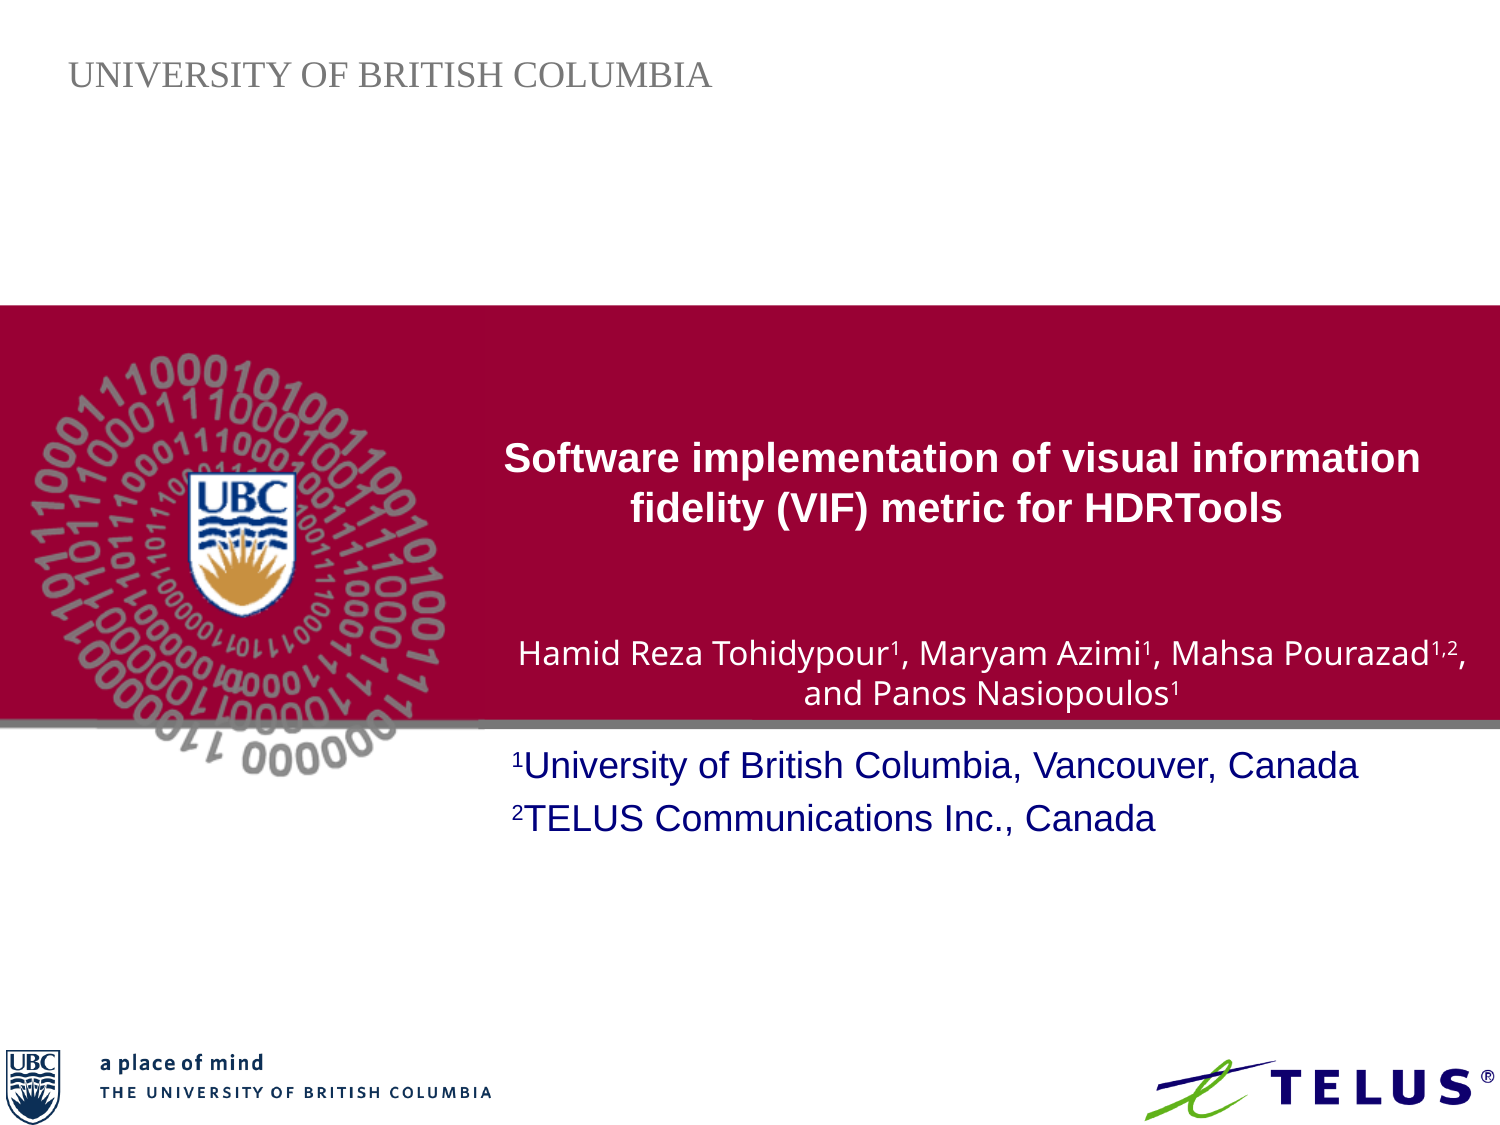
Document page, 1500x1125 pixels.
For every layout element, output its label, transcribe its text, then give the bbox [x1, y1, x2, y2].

text_box Hamid Reza Tohidypour1, Maryam Azimi1, Mahsa Pourazad1,2, and Panos Nasiopoulos1 [497, 624, 1488, 720]
picture [0, 306, 485, 811]
picture [1139, 1054, 1500, 1125]
subtitle 1University of British Columbia, Vancouver, Canada 2TELUS Communications Inc., Canada [496, 733, 1451, 888]
picture [5, 1049, 491, 1125]
title Software implementation of visual information fidelity (VIF) metric for HDRTools [412, 299, 1476, 663]
